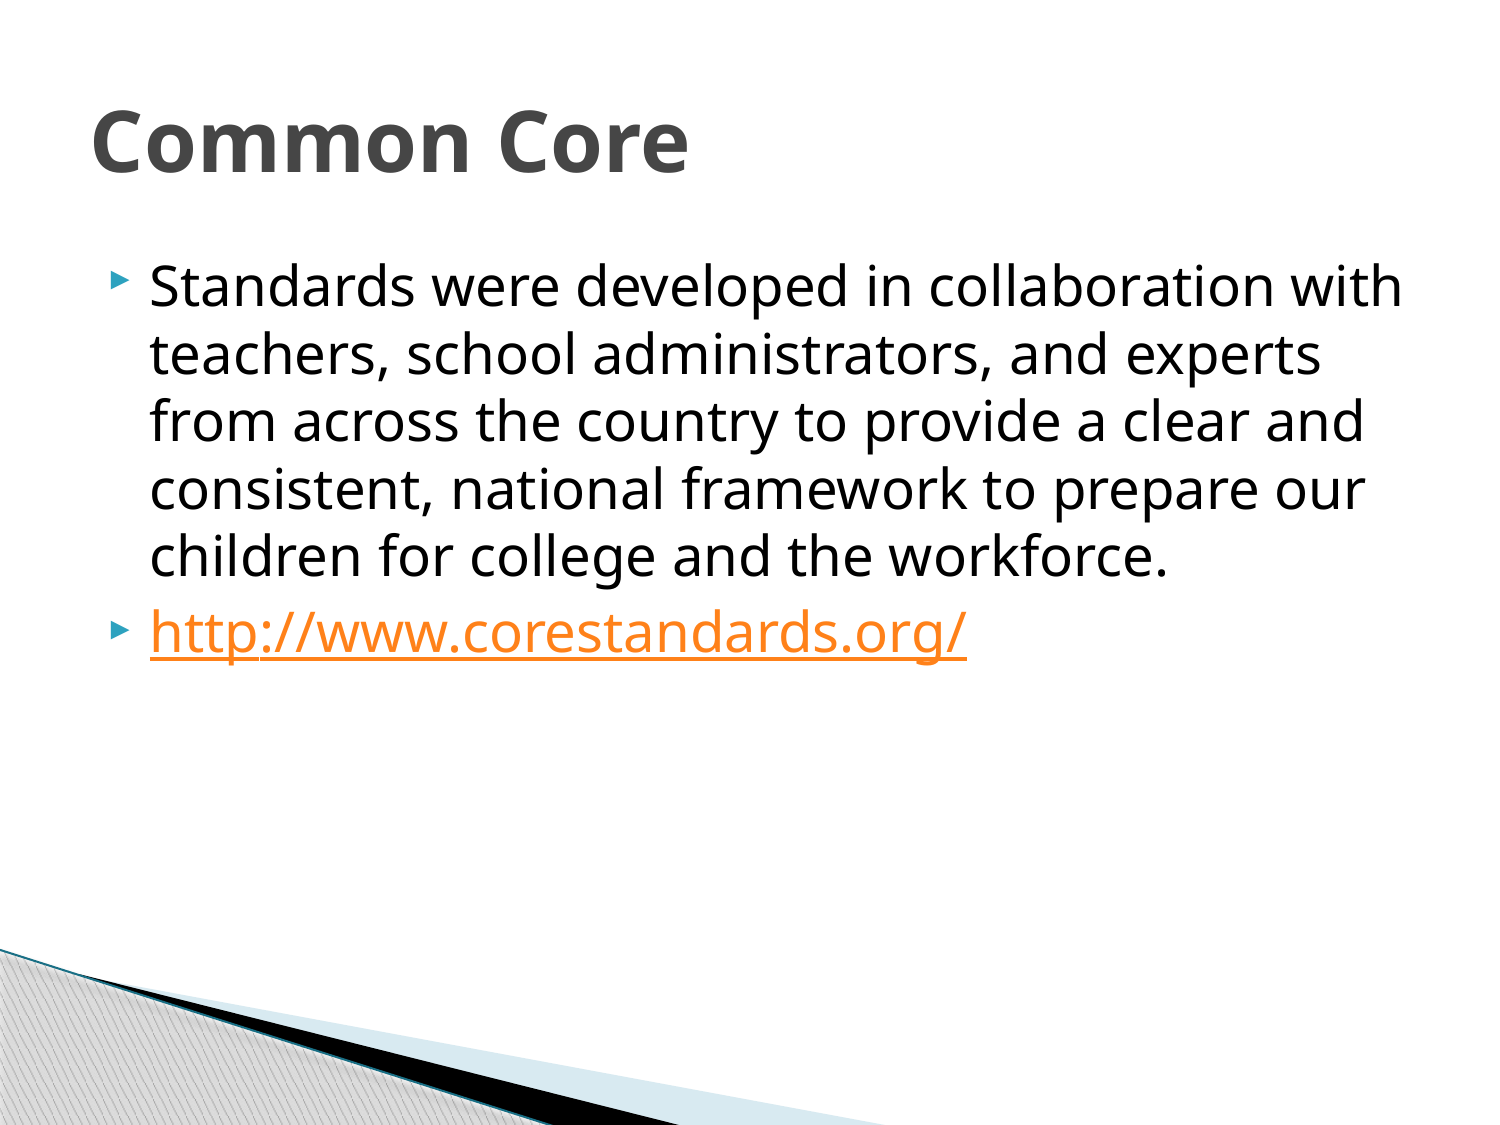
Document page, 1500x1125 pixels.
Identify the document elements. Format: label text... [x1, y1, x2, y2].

list Standards were developed in collaboration with teachers, school administrators, and experts from across the country to provide a clear and consistent, national framework to prepare our children for college and the workforce. http://www.corestandards.org/ [75, 243, 1425, 986]
title Common Core [75, 45, 1425, 233]
